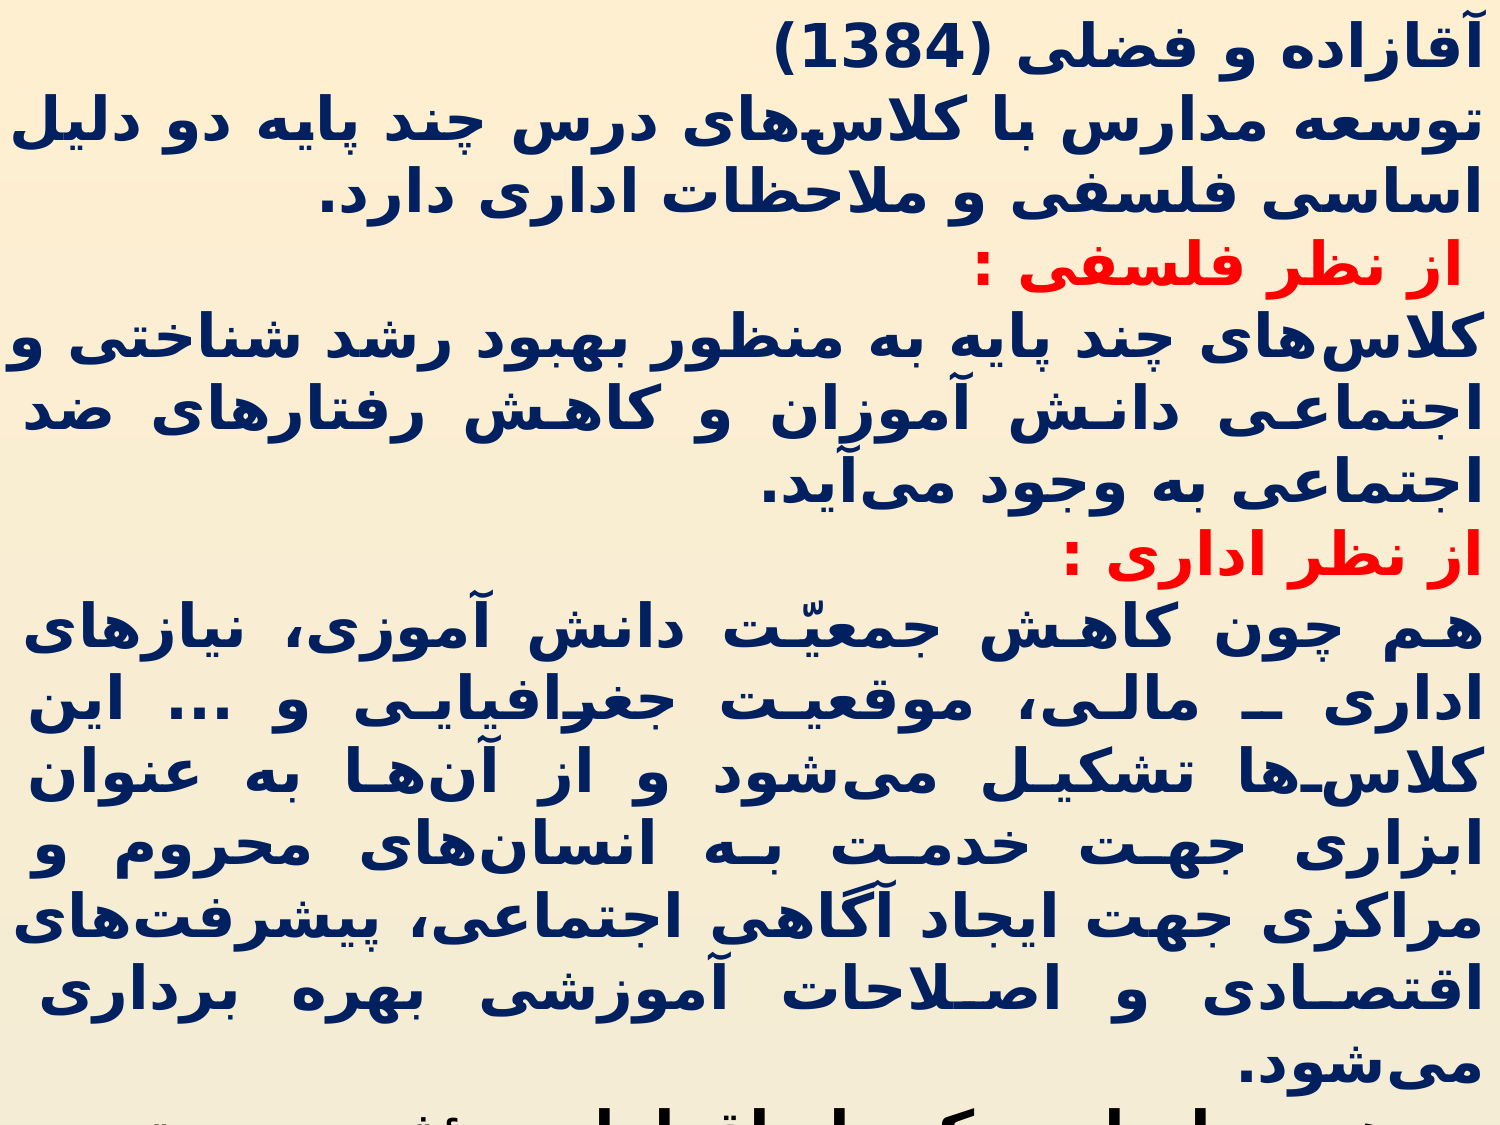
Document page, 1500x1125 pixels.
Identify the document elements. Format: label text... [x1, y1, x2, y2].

text_box آقازاده و فضلی (1384) توسعه مدارس با کلاس‌های درس چند پایه دو دلیل اساسی فلسفی و ملاحظات اداری دارد. از نظر فلسفی : کلاس‌های چند پایه به منظور بهبود رشد شناختی و اجتماعی دانش آموزان و کاهش رفتارهای ضد اجتماعی به وجود می‌آید. از نظر اداری : هم چون کاهش جمعیّت دانش آموزی، نیازهای اداری ـ مالی، موقعیت جغرافیایی و ... این کلاس‌ها تشکیل می‌شود و از آن‌ها به عنوان ابزاری جهت خدمت به انسان‌های محروم و مراکزی جهت ایجاد آگاهی اجتماعی، پیشرفت‌های اقتصادی و اصلاحات آموزشی بهره برداری می‌شود. بر همین اساس یکی از اقدامات مؤثر جهت تجدید حیات شبکه مدارس ابتدایی برای ایجاد امکان دسترسی همگانی به مراکز آموزش و پذیرش تعداد بیشتر کودکان، تشکیل کلاس‌های چند پایه در صورت لزوم می‌باشد.» [0, 0, 1500, 1125]
